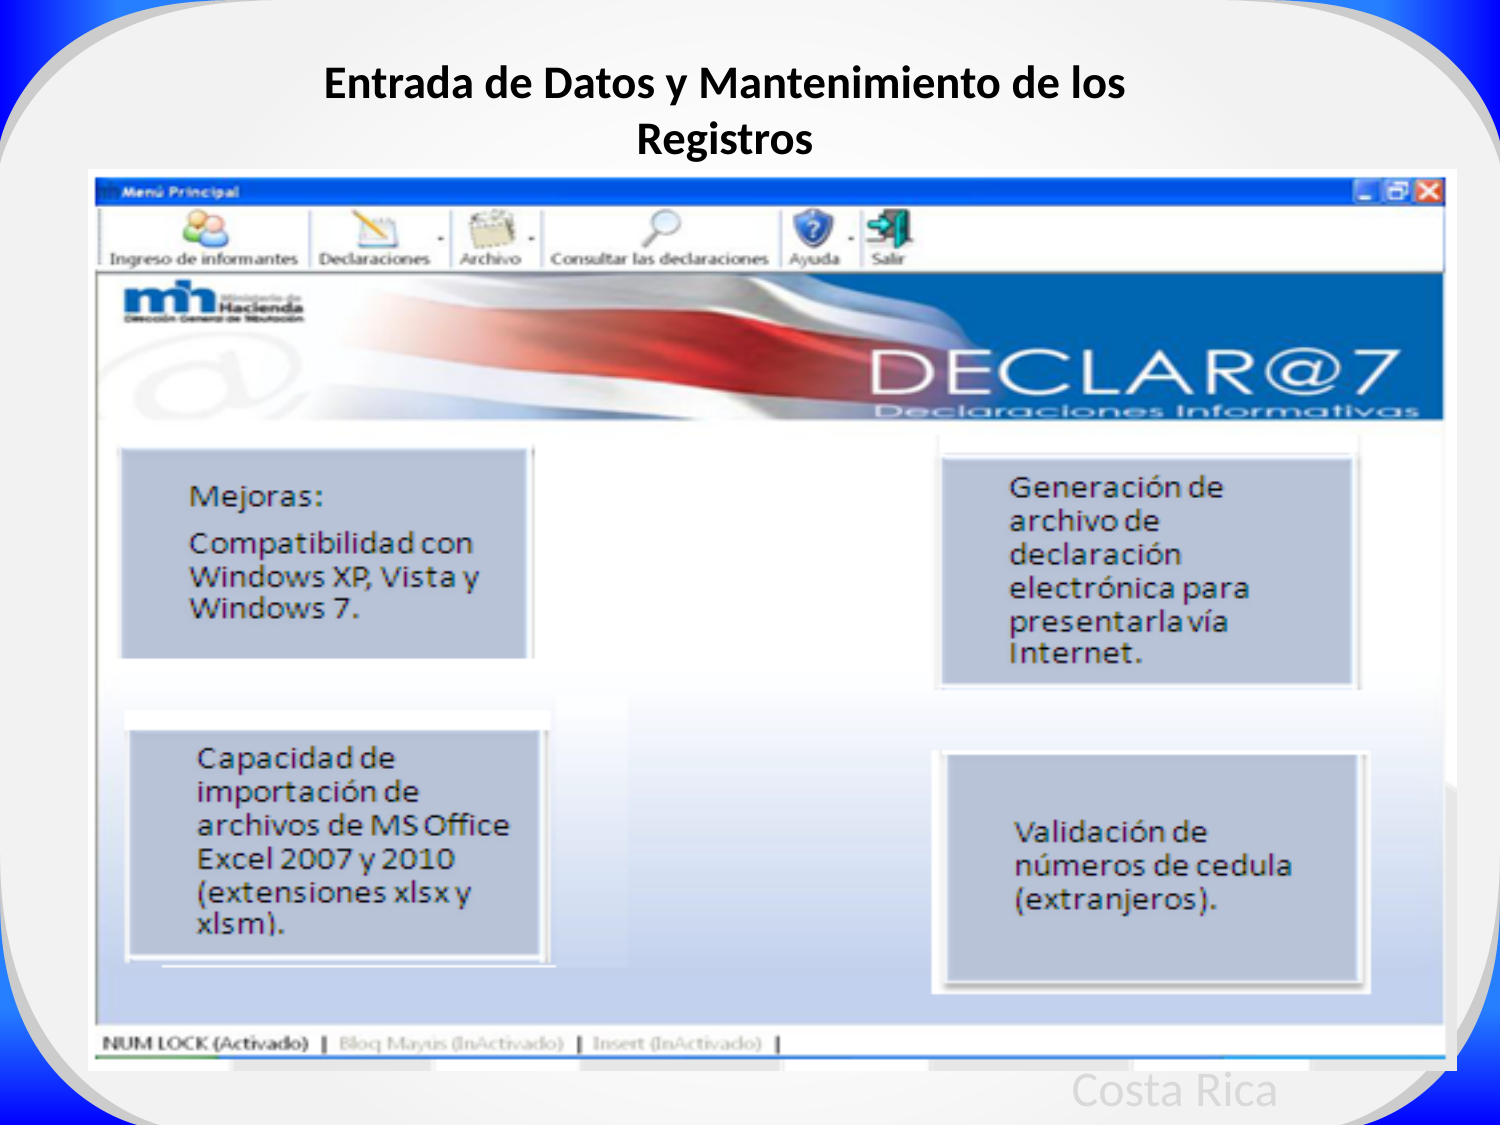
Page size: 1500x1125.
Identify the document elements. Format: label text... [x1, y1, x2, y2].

text_box Costa Rica [1056, 1078, 1341, 1124]
text_box Entrada de Datos y Mantenimiento de los Registros [263, 44, 1187, 168]
picture [0, 0, 1500, 1125]
